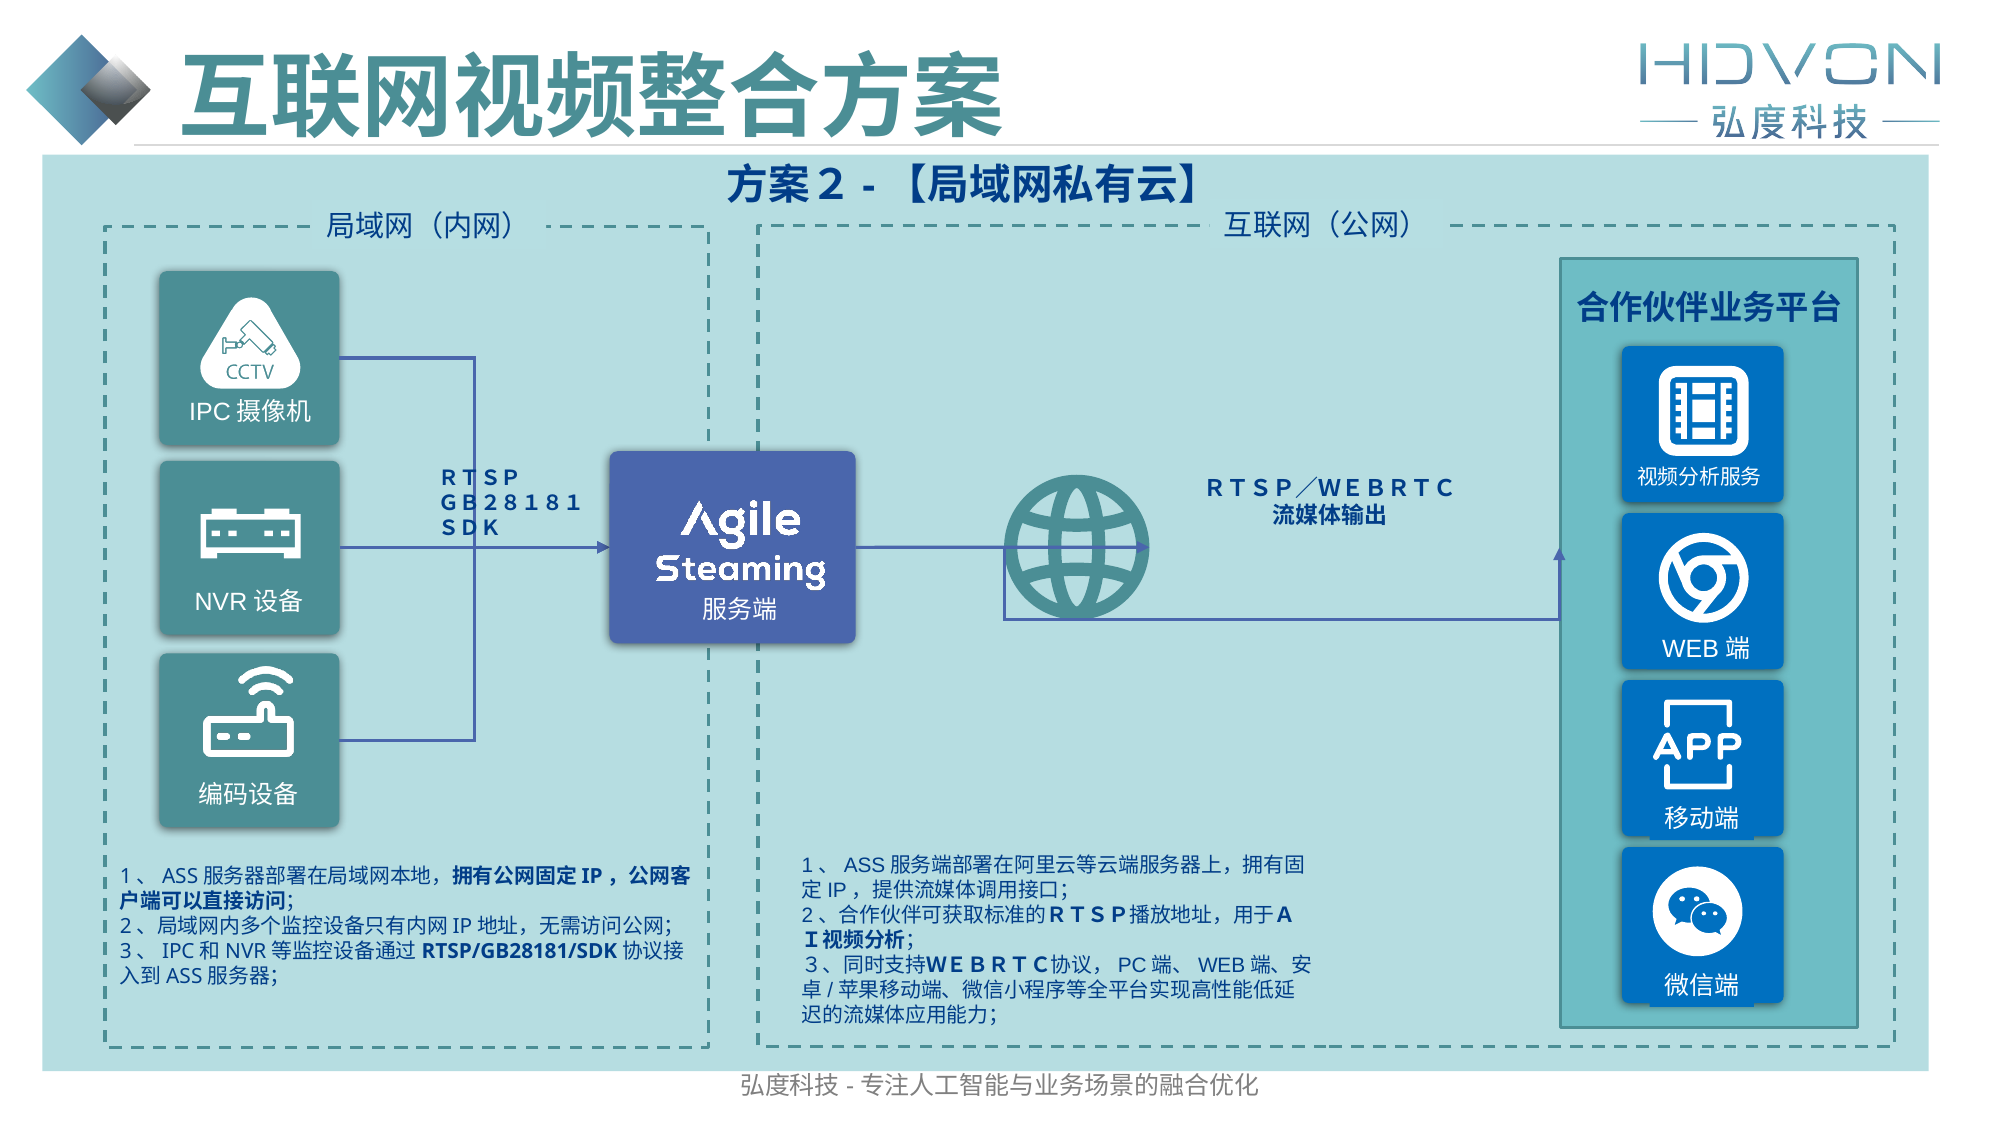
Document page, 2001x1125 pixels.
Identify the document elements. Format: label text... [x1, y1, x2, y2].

text_box 1、ASS服务端部署在阿里云等云端服务器上，拥有固定IP，提供流媒体调用接口； 2、合作伙伴可获取标准的ＲＴＳＰ播放地址，用于ＡＩ视频分析； ３、同时支持ＷＥＢＲＴＣ协议，PC端、WEB端、安卓/苹果移动端、微信小程序等全平台实现高性能低延迟的流媒体应用能力； [786, 844, 1330, 1034]
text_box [1622, 846, 1784, 1004]
text_box ＲＴＳＰ／ＷＥＢＲＴＣ 流媒体输出 [1188, 465, 1472, 536]
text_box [159, 460, 339, 635]
text_box [104, 226, 709, 1048]
text_box [42, 154, 1929, 1072]
picture [203, 666, 294, 757]
title 互联网视频整合方案 [163, 42, 1486, 180]
text_box [758, 225, 1895, 1047]
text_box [1622, 513, 1784, 670]
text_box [339, 547, 610, 741]
picture [1640, 43, 1940, 139]
text_box 局域网（内网） [311, 199, 547, 250]
text_box 1、ASS服务器部署在局域网本地，拥有公网固定IP，公网客户端可以直接访问； 2、局域网内多个监控设备只有内网IP地址，无需访问公网； 3、IPC和NVR等监控设备通过RTSP/GB28181/SDK协议接入到ASS服务器； [104, 855, 706, 995]
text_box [339, 358, 610, 547]
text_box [1559, 258, 1860, 1028]
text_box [1622, 680, 1784, 837]
text_box 方案２-【局域网私有云】 [683, 155, 1263, 213]
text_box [609, 451, 856, 644]
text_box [1621, 346, 1784, 503]
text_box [159, 271, 340, 445]
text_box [159, 653, 340, 828]
text_box 互联网（公网） [1209, 198, 1444, 249]
